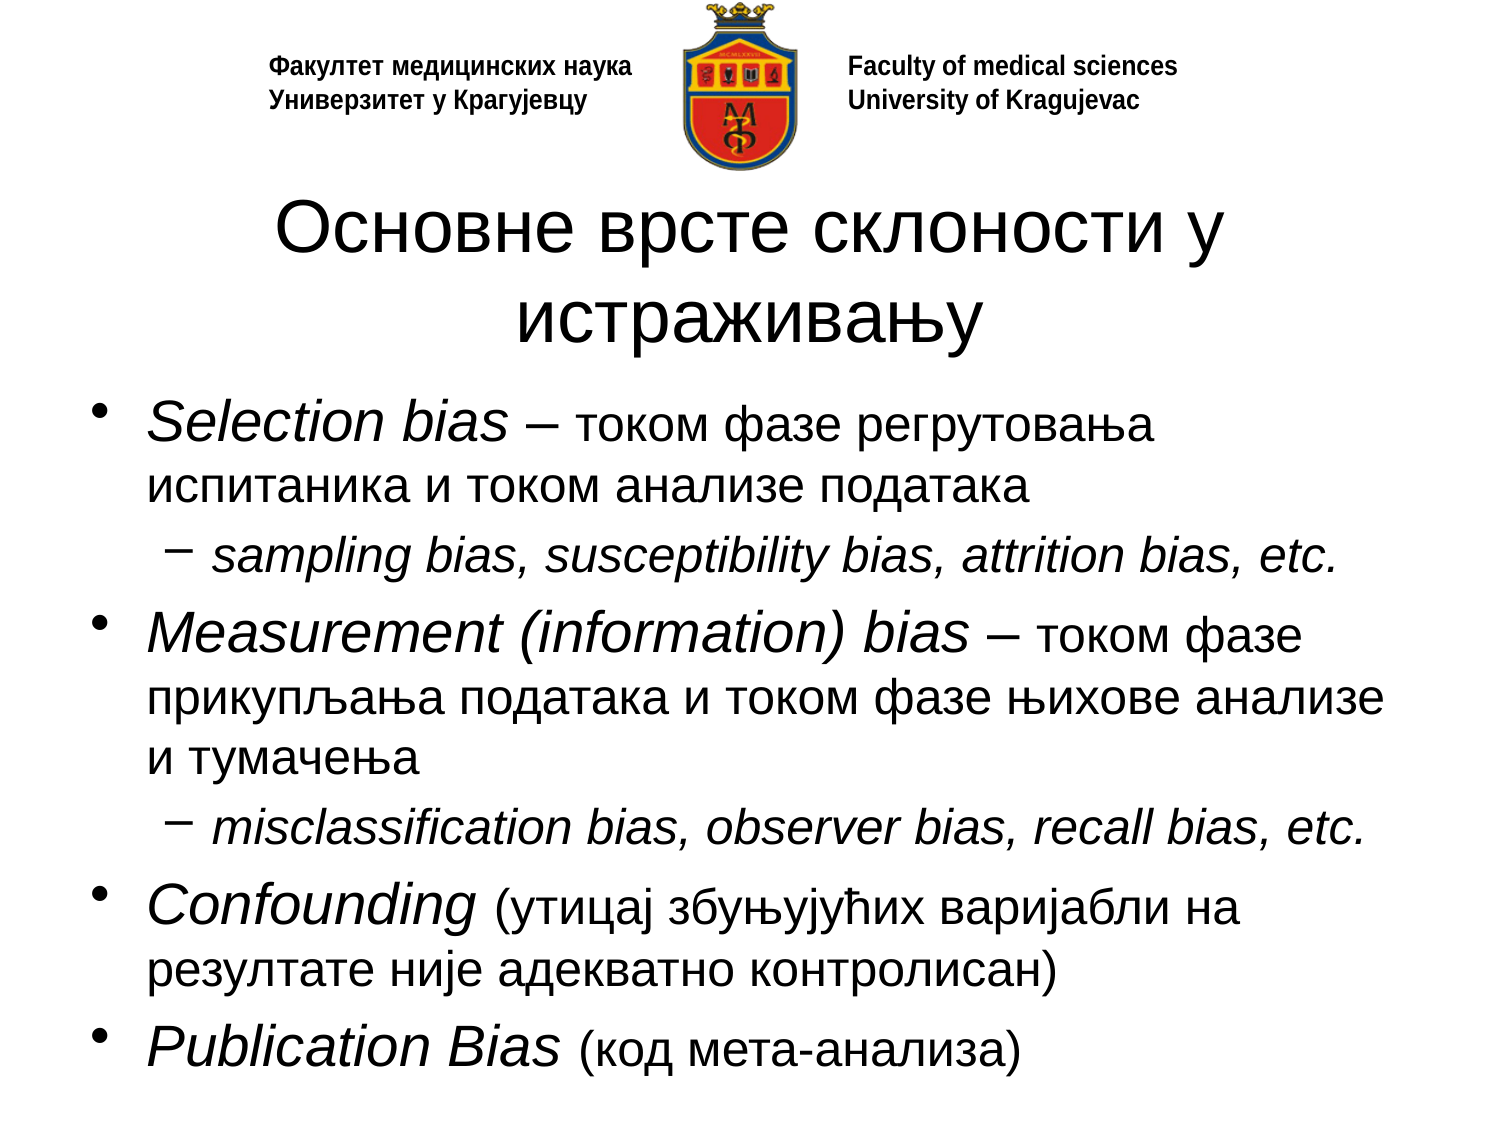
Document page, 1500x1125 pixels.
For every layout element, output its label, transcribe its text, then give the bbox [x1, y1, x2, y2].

title Основне врсте склоности у истраживању [74, 173, 1426, 362]
list Selection bias – током фазе регрутовања испитаника и током анализе података sampling bias, susceptibility bias, attrition bias, etc. Measurement (information) bias – током фазе прикупљања података и током фазе њихове анализе и тумачења misclassification bias, observer bias, recall bias, etc. Confounding (утицај збуњујућих варијабли на резултате није адекватно контролисан) Publication Bias (код мета-анализа) [74, 374, 1426, 1118]
